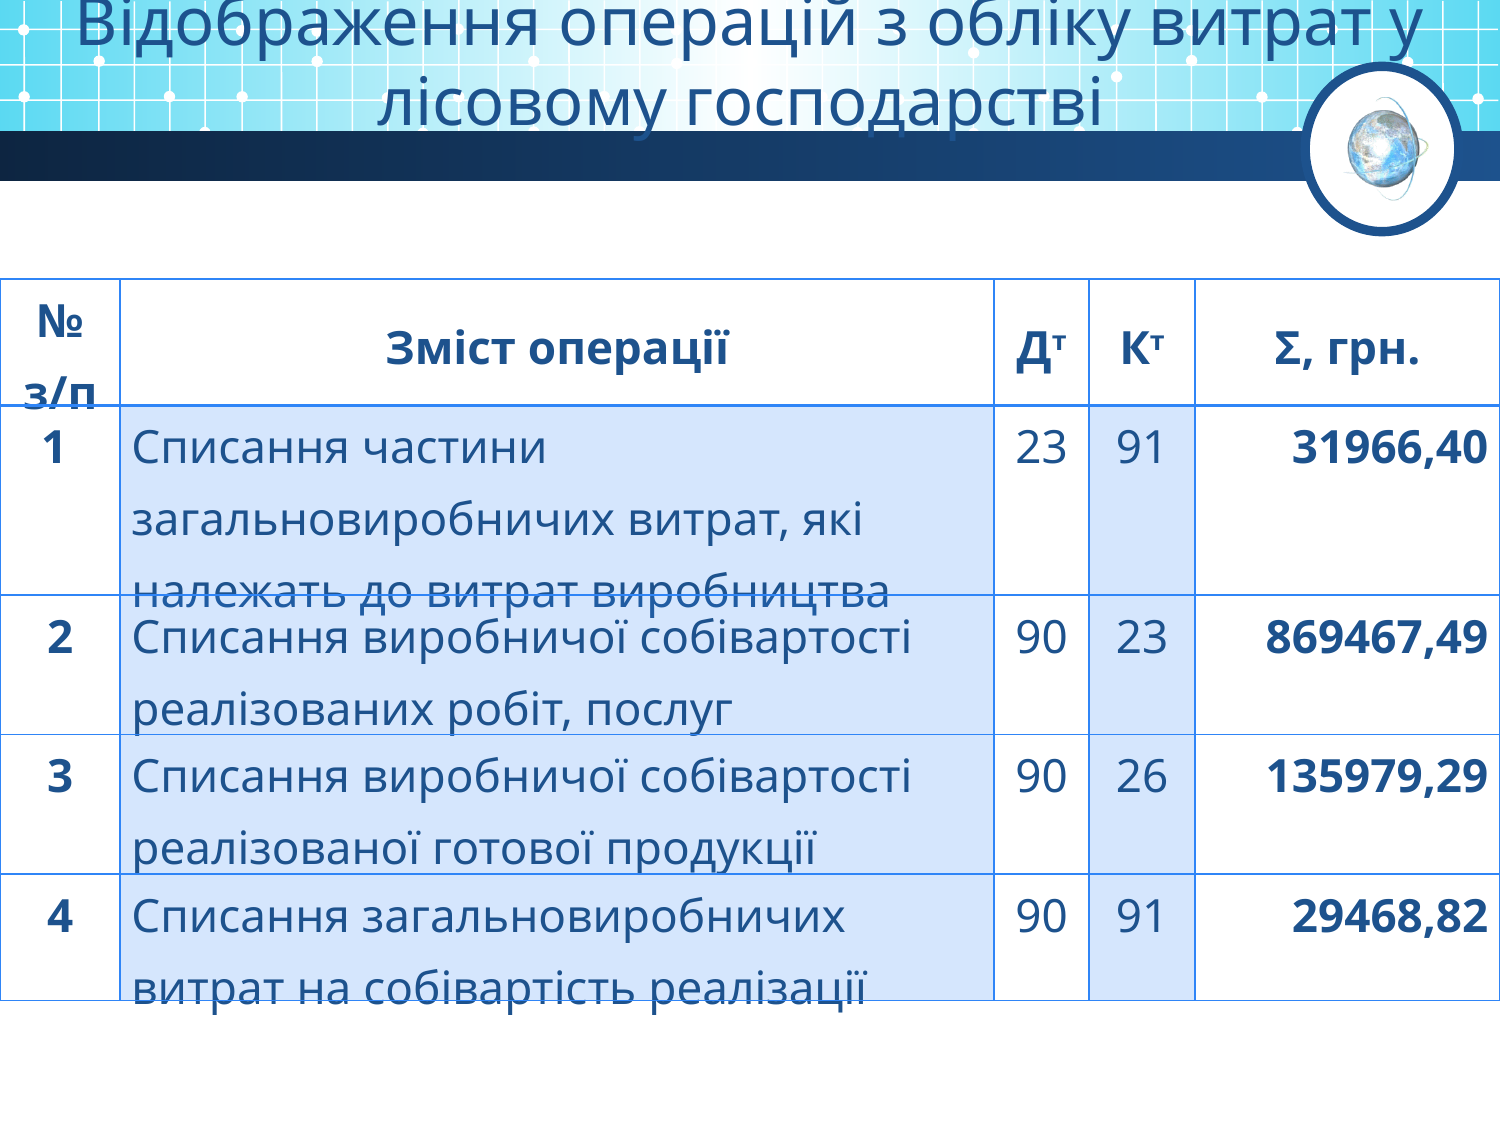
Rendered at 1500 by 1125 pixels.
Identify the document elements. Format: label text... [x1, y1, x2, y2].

table_header Дт [995, 280, 1088, 404]
table_header Зміст операції [121, 280, 993, 404]
table_cell 31966,40 [1196, 407, 1499, 594]
table_cell 23 [995, 407, 1088, 594]
table_cell 4 [1, 875, 119, 1000]
table_cell 29468,82 [1196, 875, 1499, 1000]
table_cell Списання виробничої собівартості реалізованих робіт, послуг [121, 596, 993, 734]
table_header Σ, грн. [1196, 280, 1499, 404]
table_cell 90 [995, 596, 1088, 734]
table_cell 91 [1090, 875, 1194, 1000]
table_cell Списання загальновиробничих витрат на собівартість реалізації [121, 875, 993, 1000]
table_cell 23 [1090, 596, 1194, 734]
table_cell 3 [1, 735, 119, 873]
text_box Відображення операцій з обліку витрат у лісовому господарстві [0, 0, 1500, 147]
table_cell 2 [1, 596, 119, 734]
table_cell Списання частини загальновиробничих витрат, які належать до витрат виробництва [121, 407, 993, 594]
table_cell 90 [995, 735, 1088, 873]
table_cell 869467,49 [1196, 596, 1499, 734]
table_header № з/п [1, 280, 119, 404]
table_cell 91 [1090, 407, 1194, 594]
table_header Кт [1090, 280, 1194, 404]
table_cell 1 [1, 407, 119, 594]
table_cell 90 [995, 875, 1088, 1000]
picture [1310, 147, 1454, 226]
table_cell Списання виробничої собівартості реалізованої готової продукції [121, 735, 993, 873]
table_cell 135979,29 [1196, 735, 1499, 873]
table_cell 26 [1090, 735, 1194, 873]
